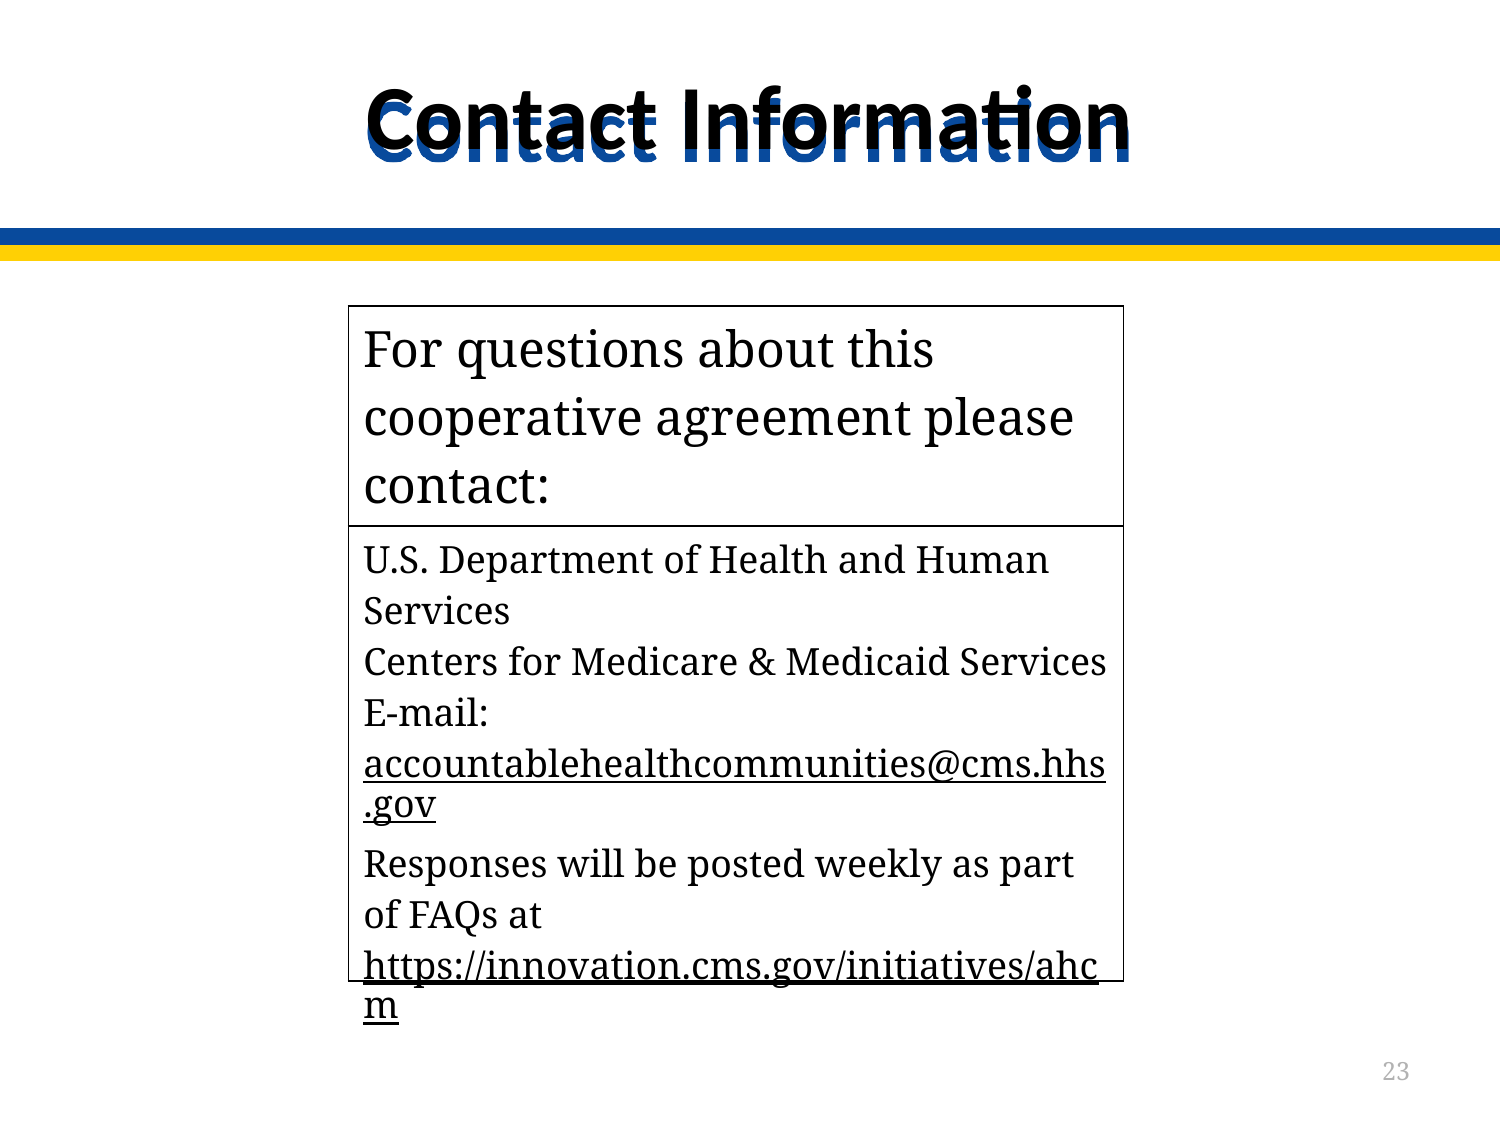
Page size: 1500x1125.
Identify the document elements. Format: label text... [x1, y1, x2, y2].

table_header For questions about this cooperative agreement please contact: [349, 307, 1123, 525]
table_cell U.S. Department of Health and Human Services Centers for Medicare & Medicaid Services E-mail: accountablehealthcommunities@cms.hhs.gov Responses will be posted weekly as part of FAQs at https://innovation.cms.gov/initiatives/ahcm [349, 527, 1123, 980]
title Contact Information [0, 0, 1500, 225]
slide_number 23 [1074, 1042, 1425, 1103]
